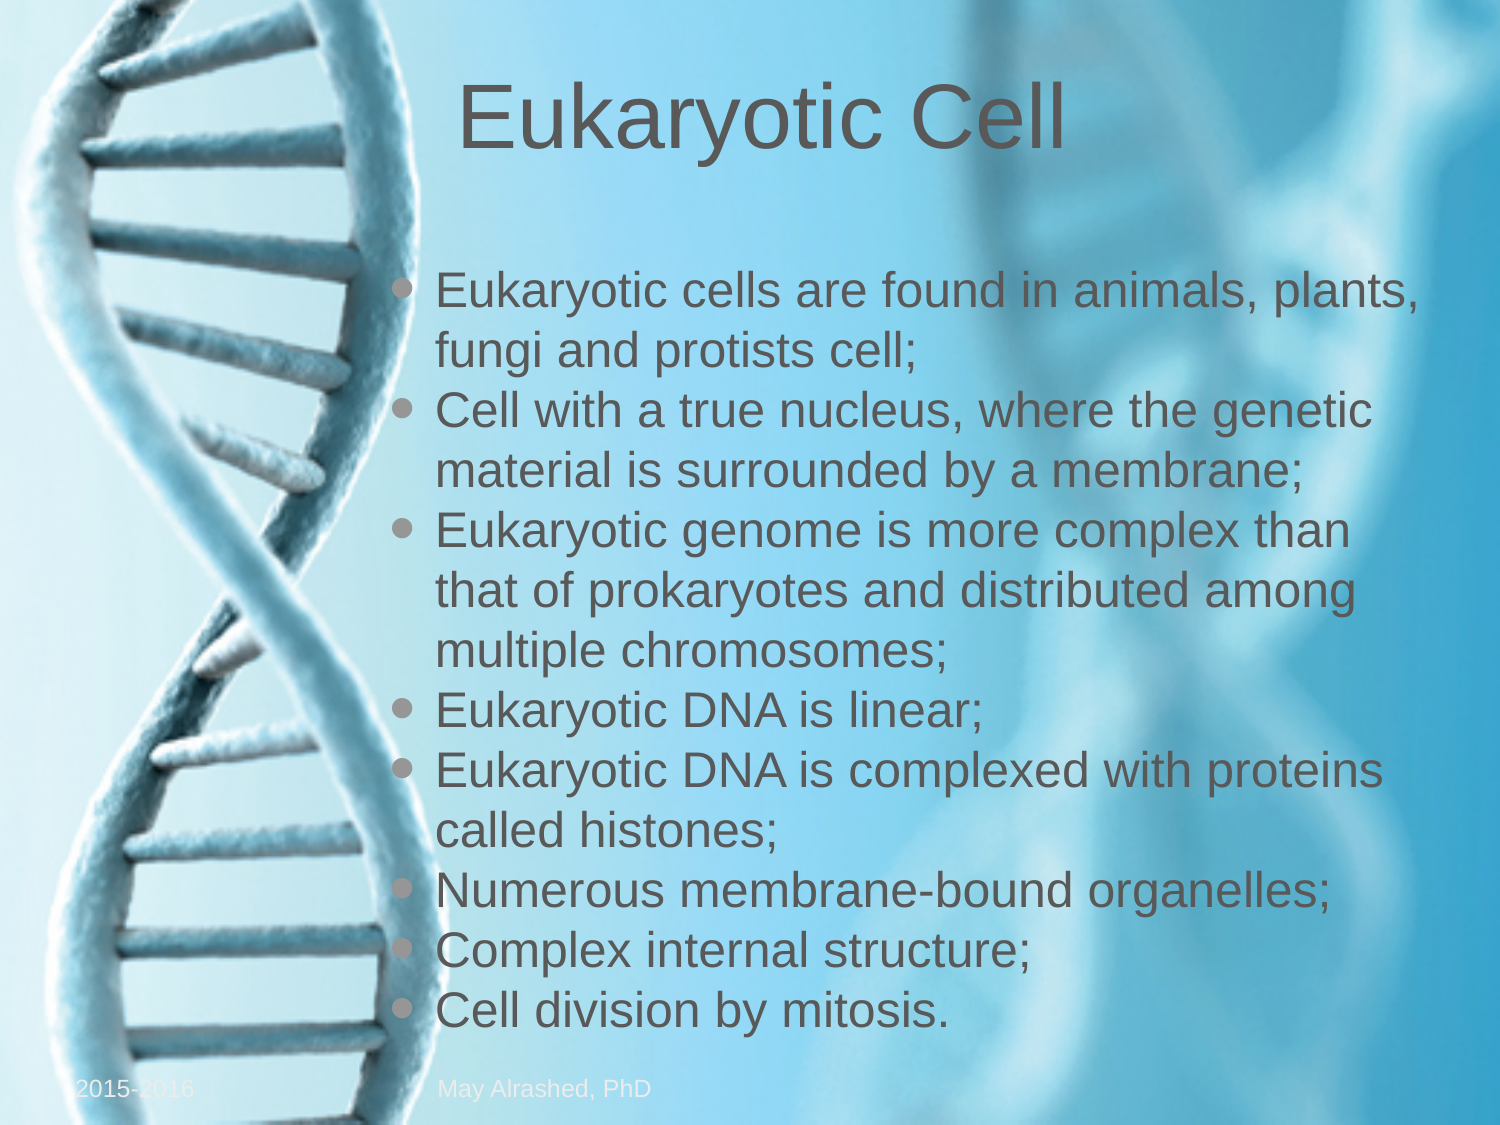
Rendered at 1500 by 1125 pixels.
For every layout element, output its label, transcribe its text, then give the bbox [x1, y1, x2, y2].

text_box Eukaryotic cells are found in animals, plants, fungi and protists cell; Cell with a true nucleus, where the genetic material is surrounded by a membrane; Eukaryotic genome is more complex than that of prokaryotes and distributed among multiple chromosomes; Eukaryotic DNA is linear; Eukaryotic DNA is complexed with proteins called histones; Numerous membrane-bound organelles; Complex internal structure; Cell division by mitosis. [375, 249, 1463, 1125]
text_box Eukaryotic Cell [87, 49, 1438, 275]
picture [0, 0, 1500, 1125]
slide_number 2015-2016 [75, 1042, 375, 1103]
